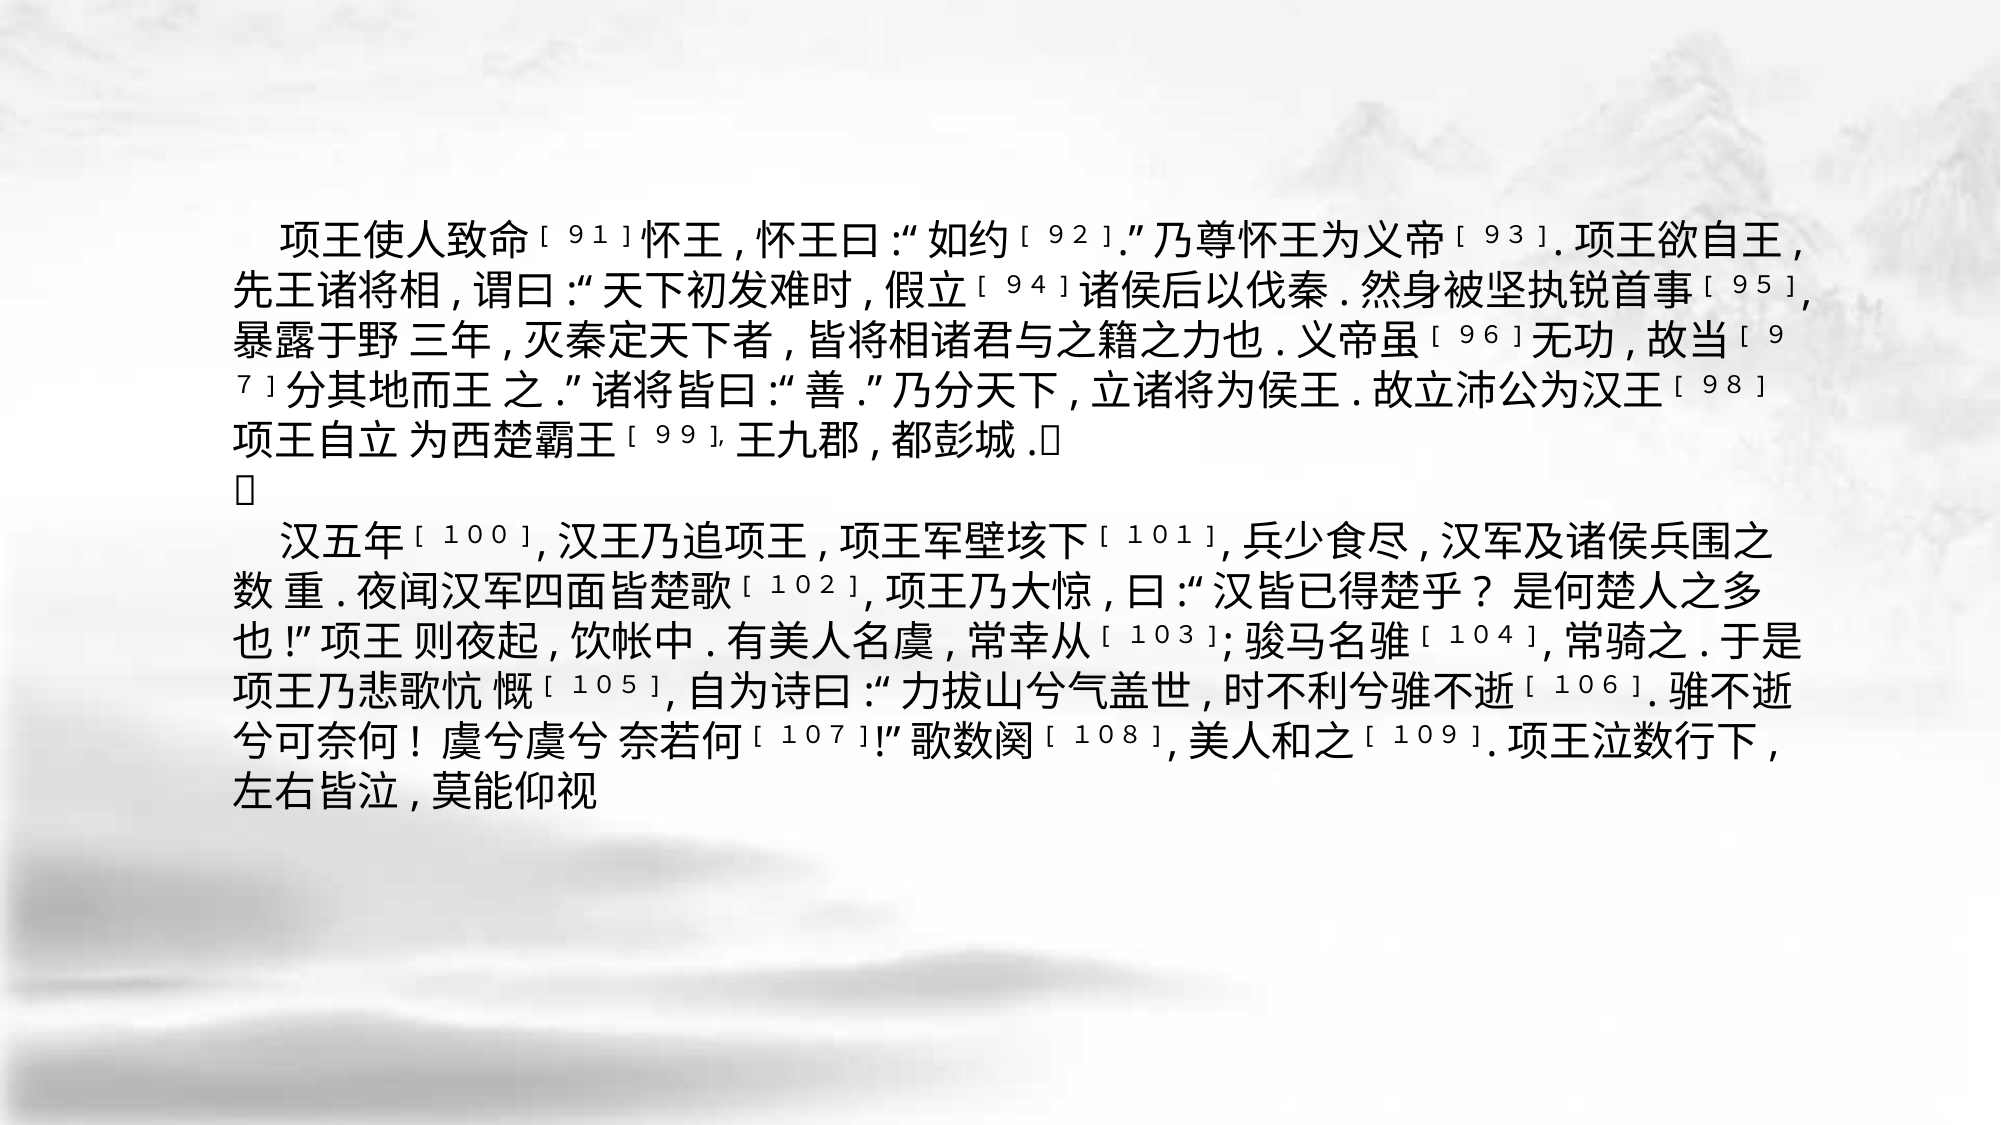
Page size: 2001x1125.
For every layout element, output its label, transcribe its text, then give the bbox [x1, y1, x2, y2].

text_box 项王使人致命[ ９１]怀王,怀王曰:“如约[ ９２] .”乃尊怀王为义帝[ ９３] .项王欲自王,先王诸将相,谓曰:“天下初发难时,假立[ ９４]诸侯后以伐秦.然身被坚执锐首事[ ９５] ,暴露于野 三年,灭秦定天下者,皆将相诸君与之籍之力也.义帝虽[ ９６]无功,故当[ ９７]分其地而王 之.”诸将皆曰:“善.”乃分天下,立诸将为侯王.故立沛公为汉王[ ９８]项王自立 为西楚霸王[ ９９],王九郡,都彭城.􀆺 􀆺 汉五年[ １００] ,汉王乃追项王,项王军壁垓下[ １０１] ,兵少食尽,汉军及诸侯兵围之数 重.夜闻汉军四面皆楚歌[ １０２] ,项王乃大惊,曰:“汉皆已得楚乎? 是何楚人之多也!”项王 则夜起,饮帐中.有美人名虞,常幸从[ １０３] ;骏马名骓[ １０４] ,常骑之.于是项王乃悲歌忼 慨[ １０５] ,自为诗曰:“力拔山兮气盖世,时不利兮骓不逝[ １０６] .骓不逝兮可奈何! 虞兮虞兮 奈若何[ １０７] !”歌数阕[ １０８] ,美人和之[ １０９] .项王泣数行下,左右皆泣,莫能仰视 [218, 206, 1829, 822]
picture [0, 0, 2001, 1125]
